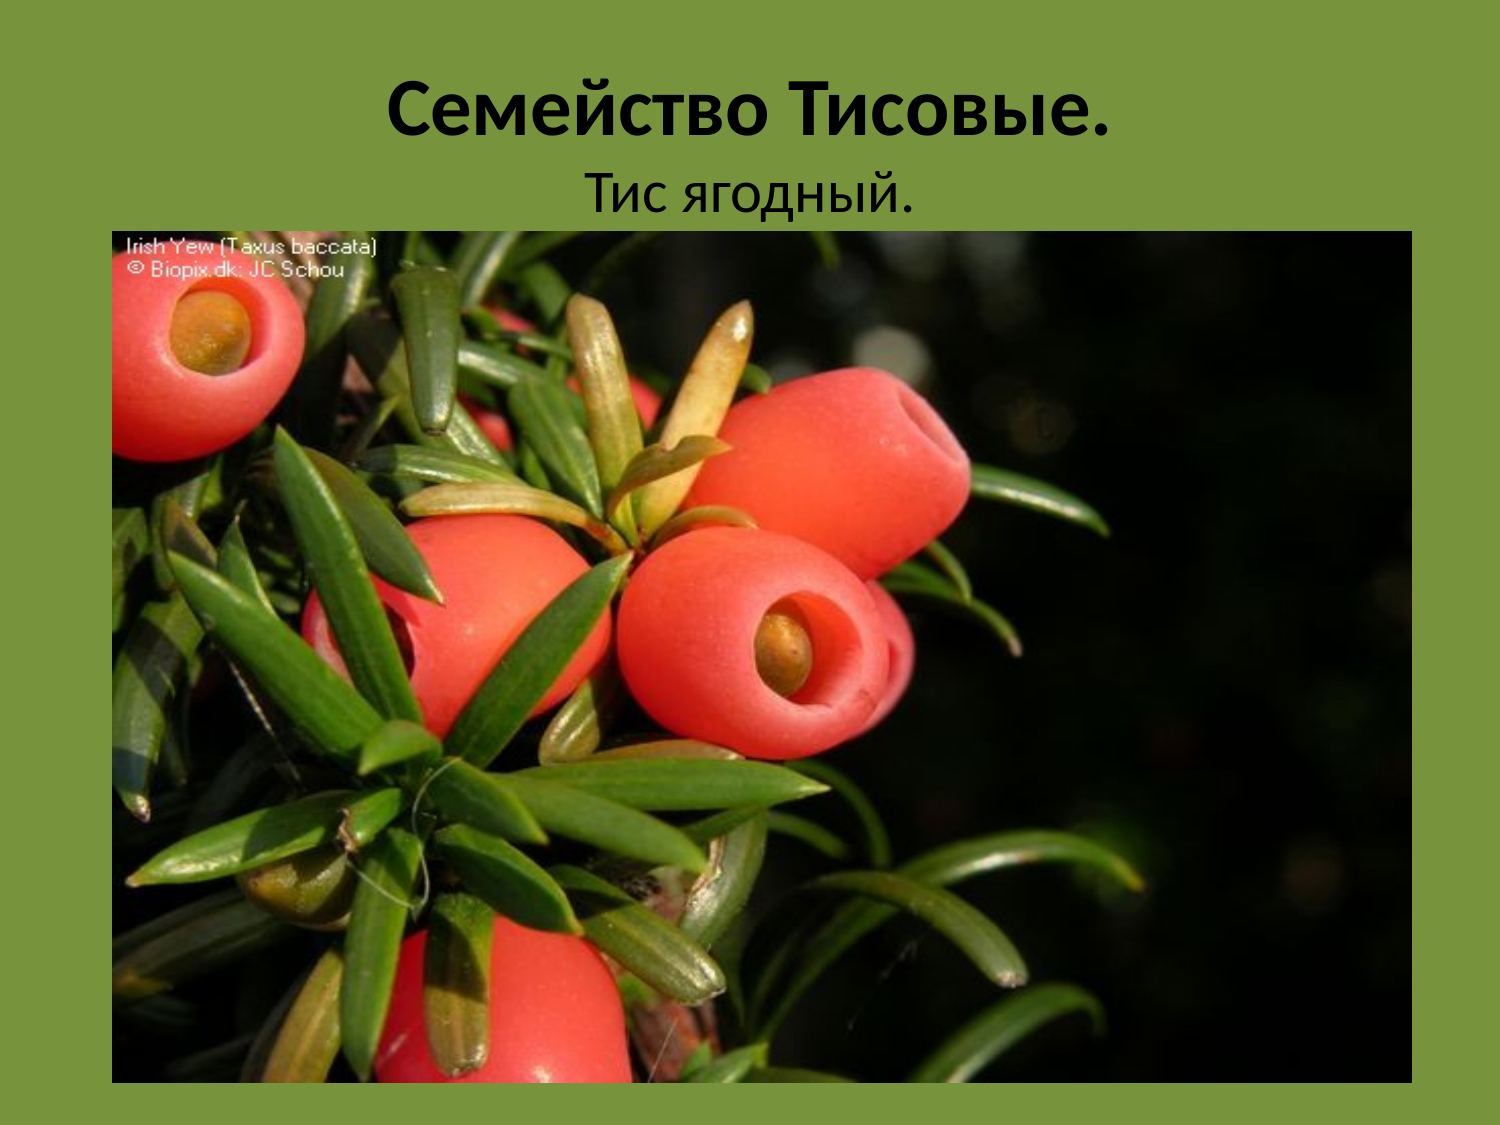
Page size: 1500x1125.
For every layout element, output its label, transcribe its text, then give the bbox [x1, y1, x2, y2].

title Семейство Тисовые. Тис ягодный. [74, 44, 1426, 233]
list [111, 231, 1412, 1083]
